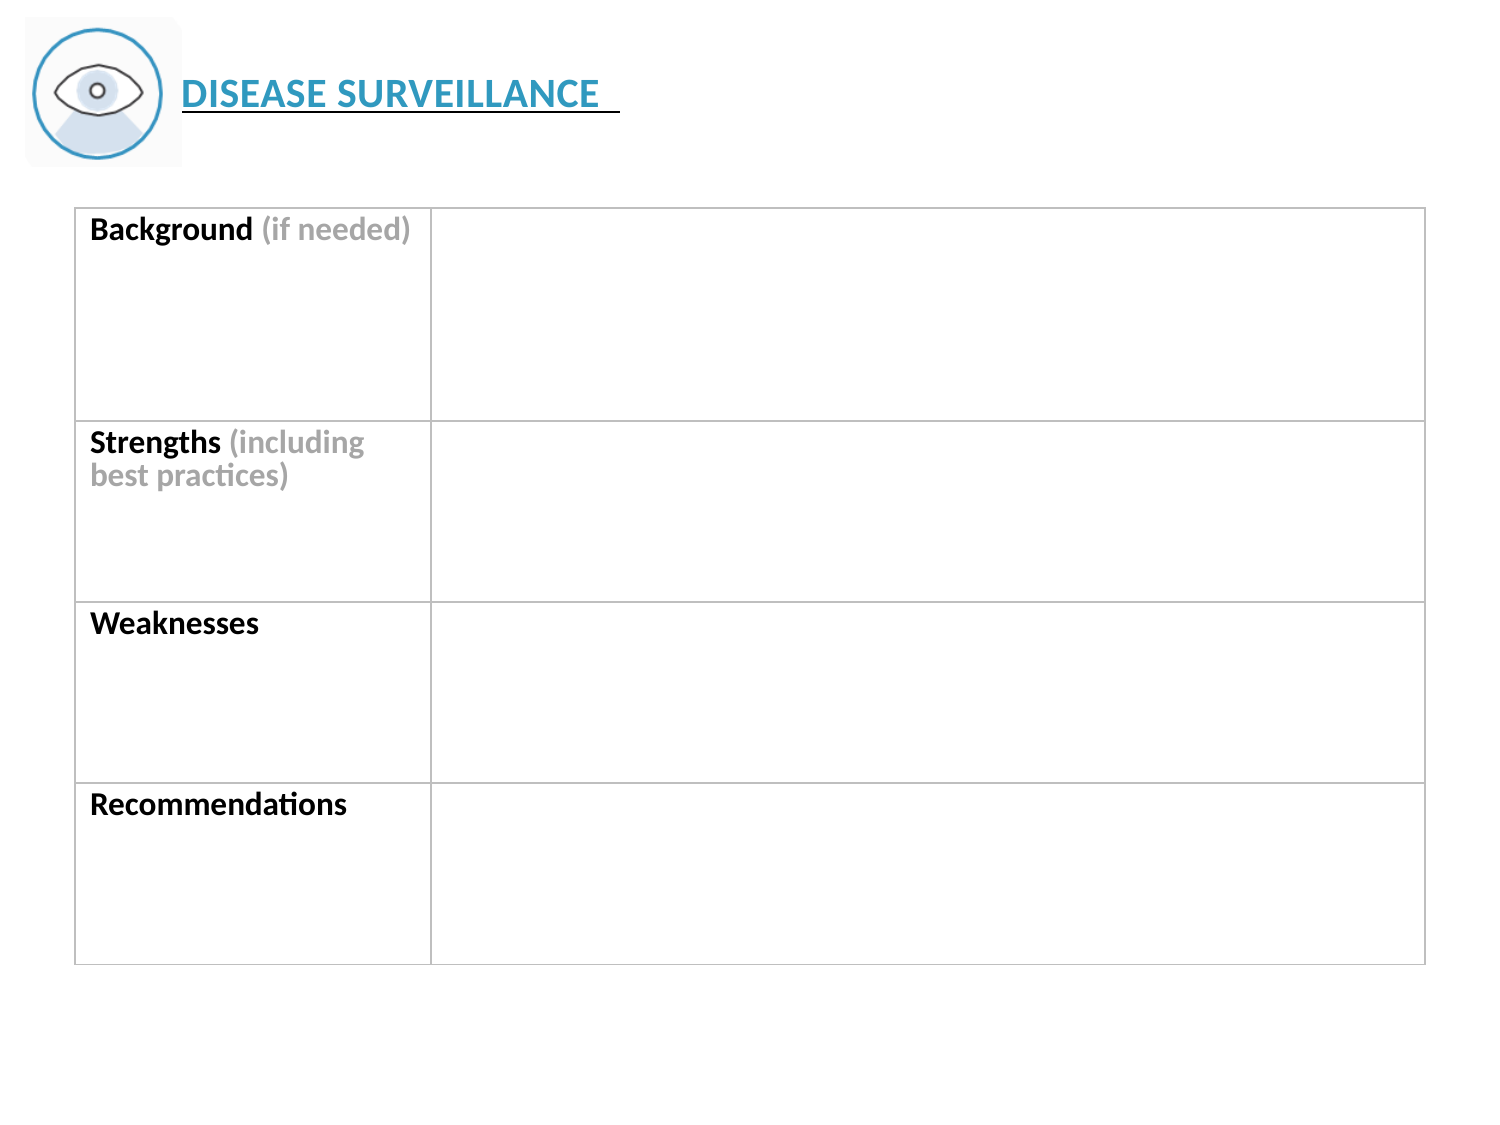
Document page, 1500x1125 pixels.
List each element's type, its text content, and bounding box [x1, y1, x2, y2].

table_cell [432, 784, 1424, 964]
picture [24, 17, 182, 167]
table_cell [432, 422, 1424, 601]
table_cell Strengths (including best practices) [76, 422, 430, 601]
table_cell Recommendations [76, 784, 430, 964]
text_box DISEASE SURVEILLANCE [185, 66, 1343, 118]
table_header Background (if needed) [76, 209, 430, 420]
table_header [432, 209, 1424, 420]
table_cell Weaknesses [76, 603, 430, 782]
table_cell [432, 603, 1424, 782]
